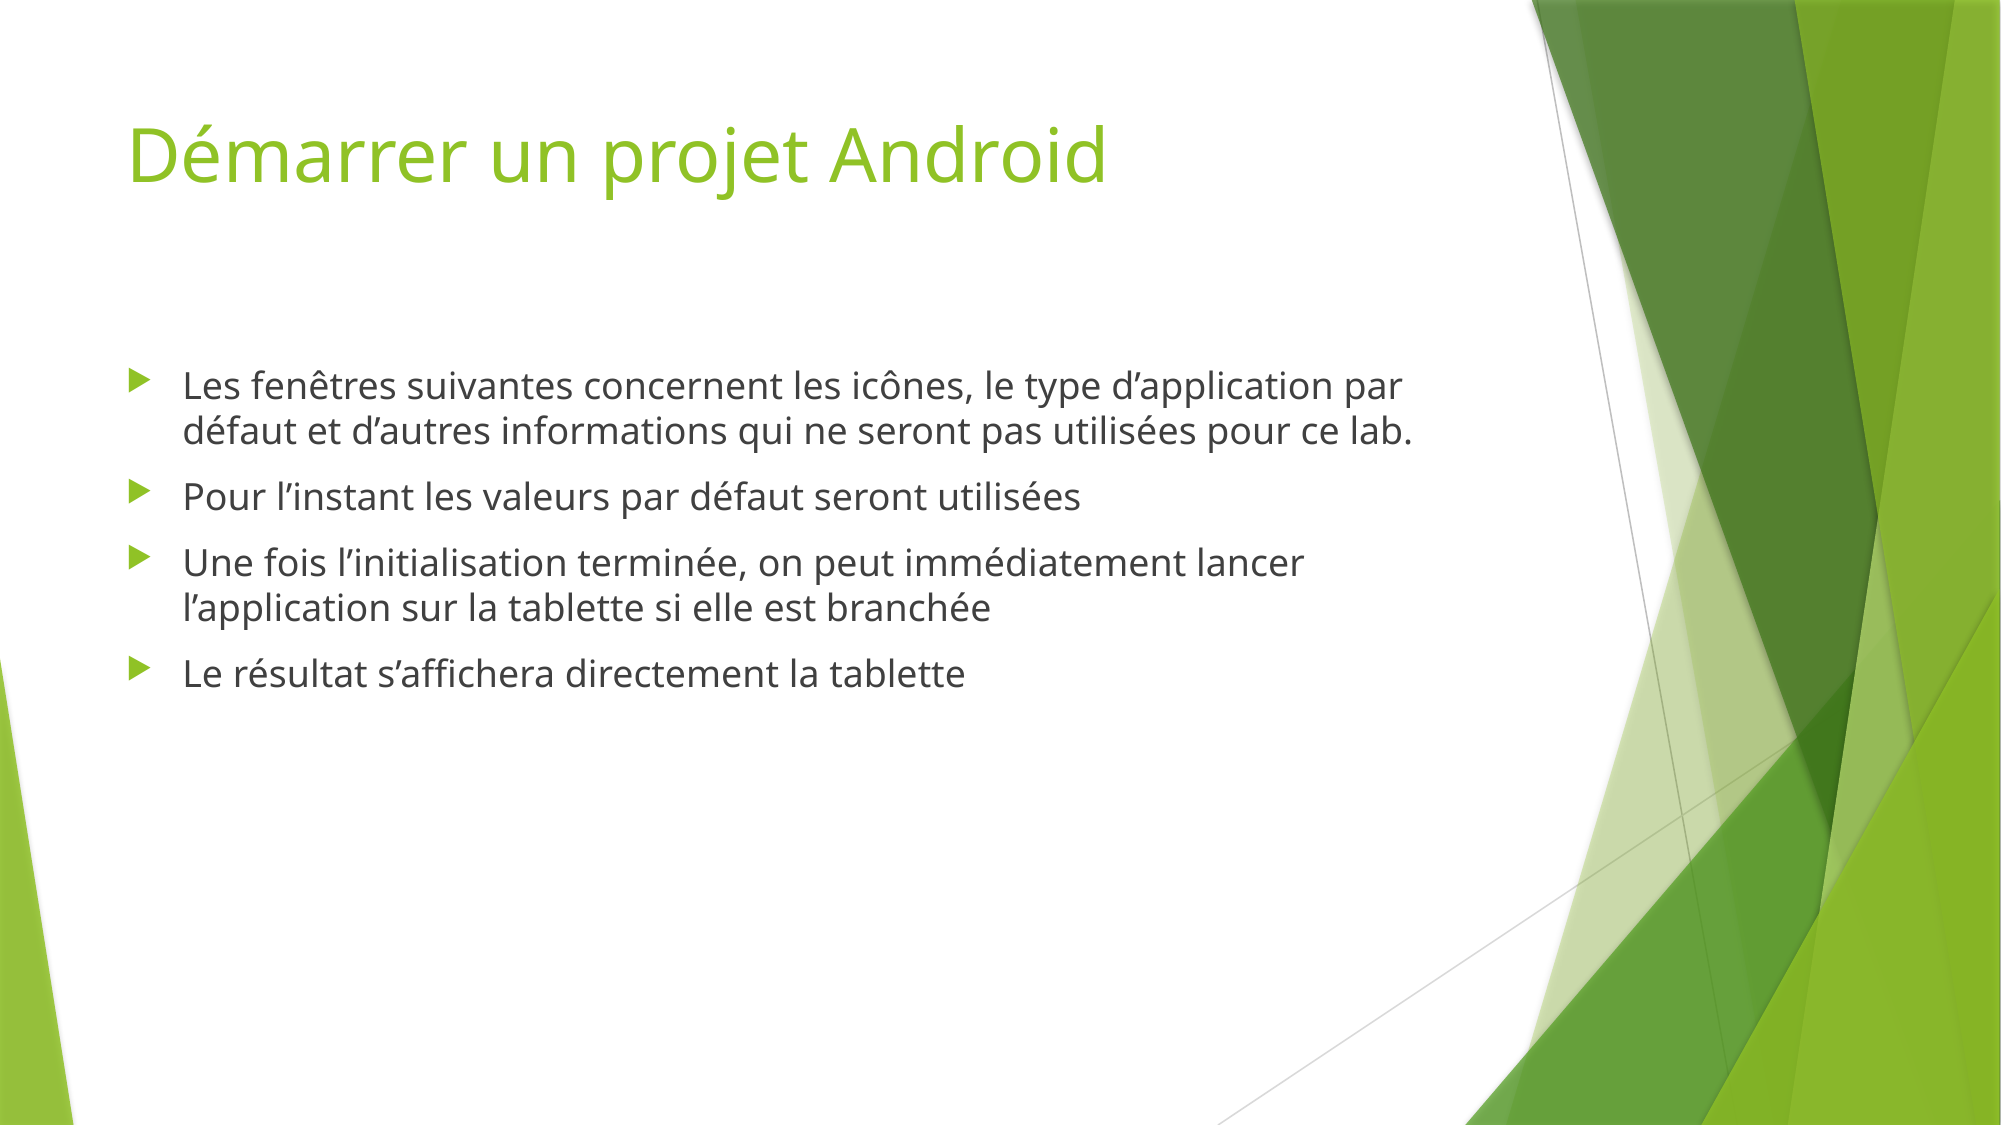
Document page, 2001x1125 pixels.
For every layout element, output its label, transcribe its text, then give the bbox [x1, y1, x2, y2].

list Les fenêtres suivantes concernent les icônes, le type d’application par défaut et d’autres informations qui ne seront pas utilisées pour ce lab. Pour l’instant les valeurs par défaut seront utilisées Une fois l’initialisation terminée, on peut immédiatement lancer l’application sur la tablette si elle est branchée Le résultat s’affichera directement la tablette [111, 354, 1522, 992]
title Démarrer un projet Android [111, 99, 1522, 317]
